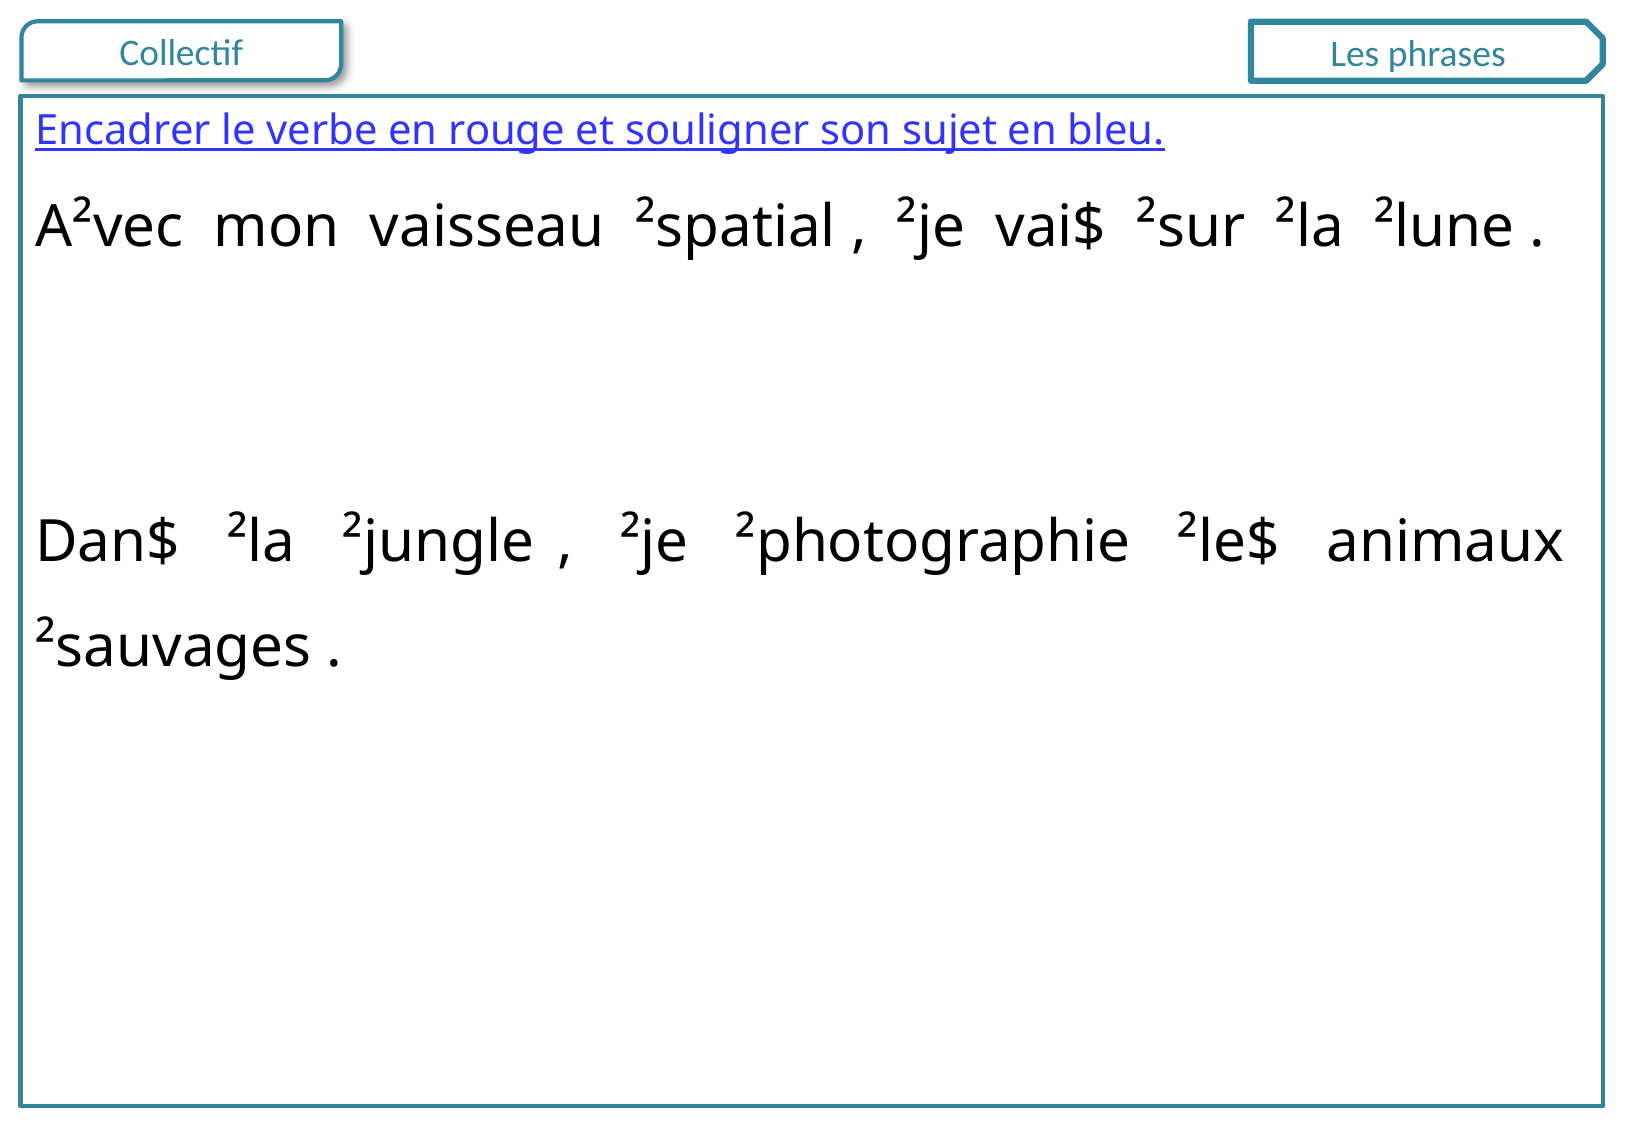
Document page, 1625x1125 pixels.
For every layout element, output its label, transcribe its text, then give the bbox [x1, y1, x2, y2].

list Les phrases [1251, 21, 1585, 81]
list Encadrer le verbe en rouge et souligner son sujet en bleu. A²vec mon vaisseau ²spatial , ²je vai$ ²sur ²la ²lune . Dan$ ²la ²jungle , ²je ²photographie ²le$ animaux ²sauvages . [18, 94, 1605, 1108]
